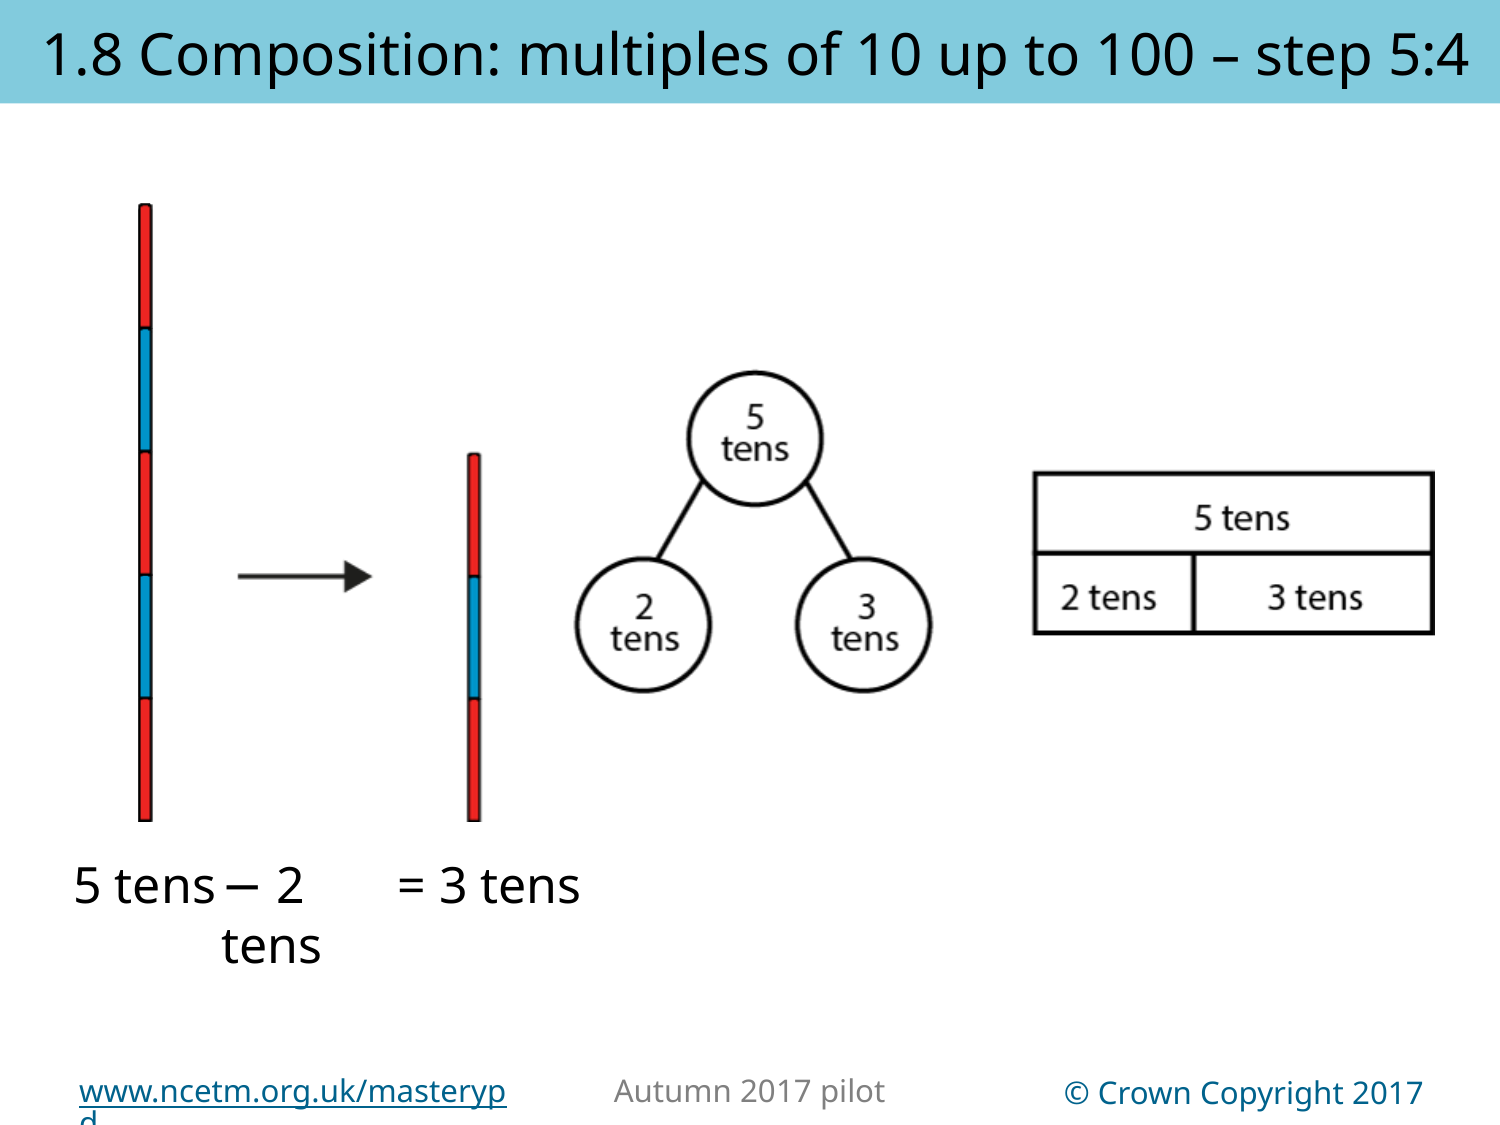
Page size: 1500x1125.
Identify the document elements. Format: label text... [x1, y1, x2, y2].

text_box 5 tens [53, 845, 206, 921]
list 1.8 Composition: multiples of 10 up to 100 – step 5:4 [0, 0, 1500, 104]
picture [137, 203, 491, 823]
picture [560, 207, 948, 823]
text_box = 3 tens [382, 845, 611, 921]
text_box − 2 tens [206, 845, 431, 981]
picture [1018, 432, 1459, 669]
